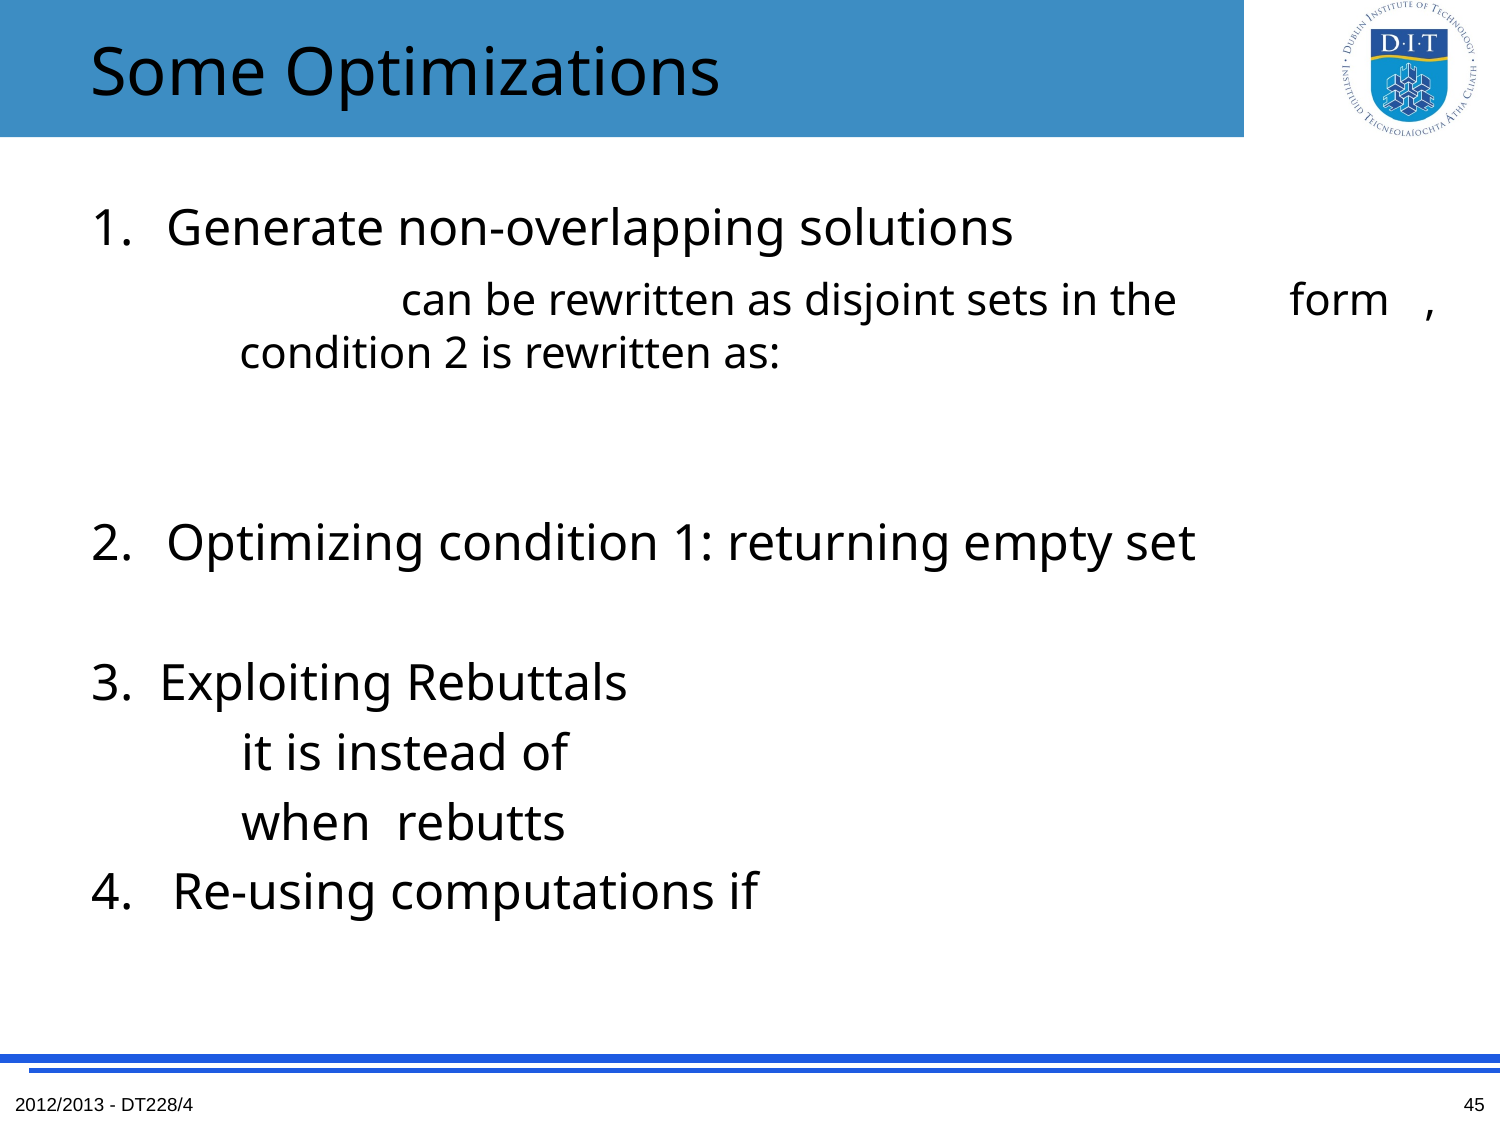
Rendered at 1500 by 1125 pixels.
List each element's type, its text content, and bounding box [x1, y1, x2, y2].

title Some Optimizations [74, 0, 1105, 138]
slide_number 45 [1149, 1084, 1500, 1125]
slide_number 2012/2013 - DT228/4 [0, 1084, 351, 1125]
picture [1340, 0, 1478, 138]
